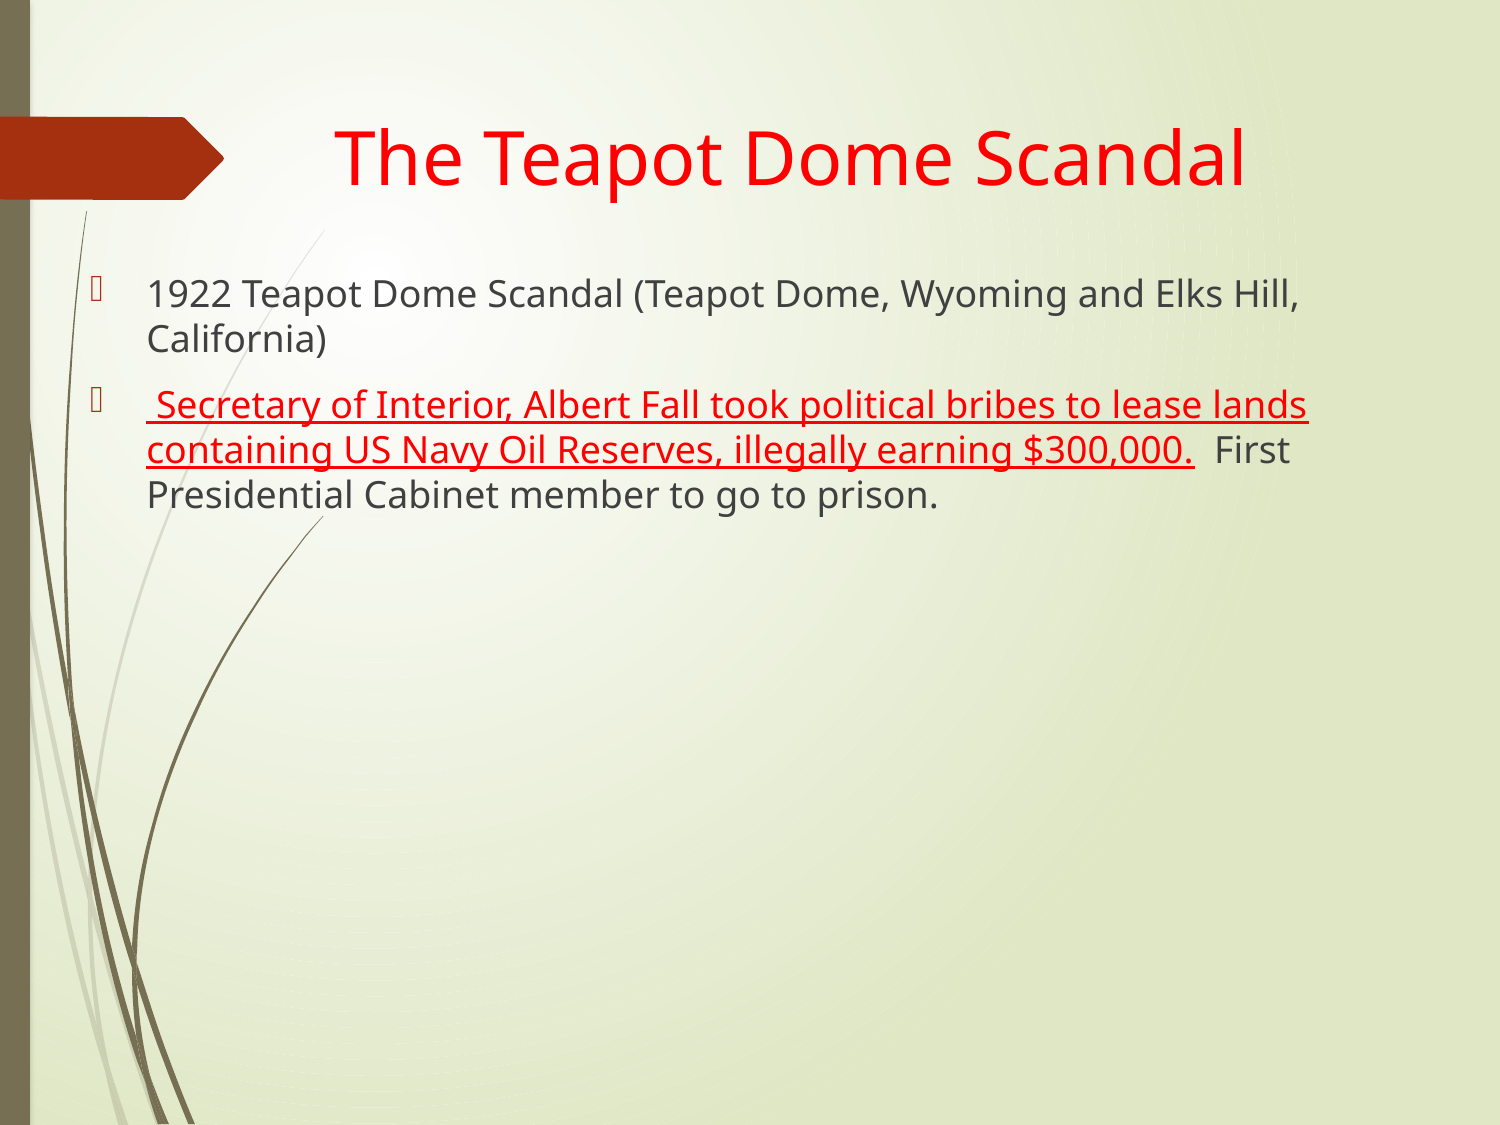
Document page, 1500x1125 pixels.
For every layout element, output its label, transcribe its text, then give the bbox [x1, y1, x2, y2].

list 1922 Teapot Dome Scandal (Teapot Dome, Wyoming and Elks Hill, California) Secretary of Interior, Albert Fall took political bribes to lease lands containing US Navy Oil Reserves, illegally earning $300,000. First Presidential Cabinet member to go to prison. [75, 262, 1350, 1005]
title The Teapot Dome Scandal [319, 102, 1400, 313]
